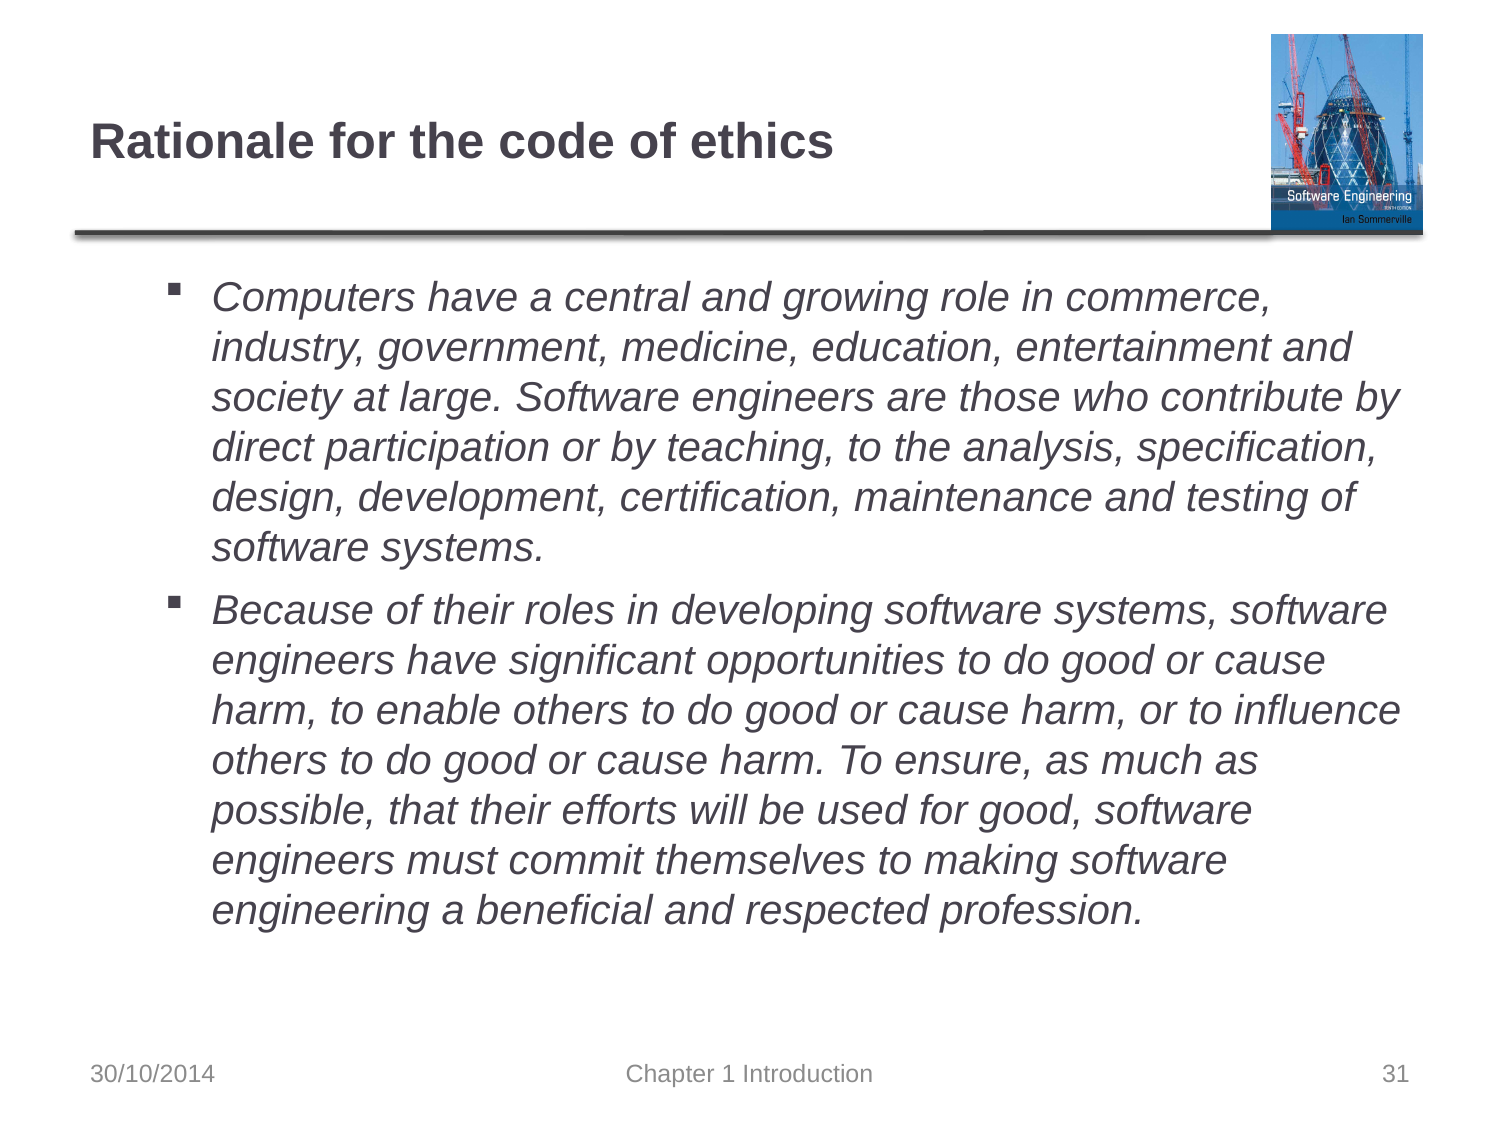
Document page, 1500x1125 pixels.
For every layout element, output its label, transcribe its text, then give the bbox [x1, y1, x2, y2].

footer Chapter 1 Introduction [512, 1042, 988, 1103]
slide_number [75, 1042, 425, 1103]
list Computers have a central and growing role in commerce, industry, government, medicine, education, entertainment and society at large. Software engineers are those who contribute by direct participation or by teaching, to the analysis, specification, design, development, certification, maintenance and testing of software systems. Because of their roles in developing software systems, software engineers have significant opportunities to do good or cause harm, to enable others to do good or cause harm, or to influence others to do good or cause harm. To ensure, as much as possible, that their efforts will be used for good, software engineers must commit themselves to making software engineering a beneficial and respected profession. [75, 262, 1425, 1005]
picture [1271, 34, 1423, 230]
slide_number 31 [1074, 1042, 1425, 1103]
title Rationale for the code of ethics [74, 44, 1272, 233]
